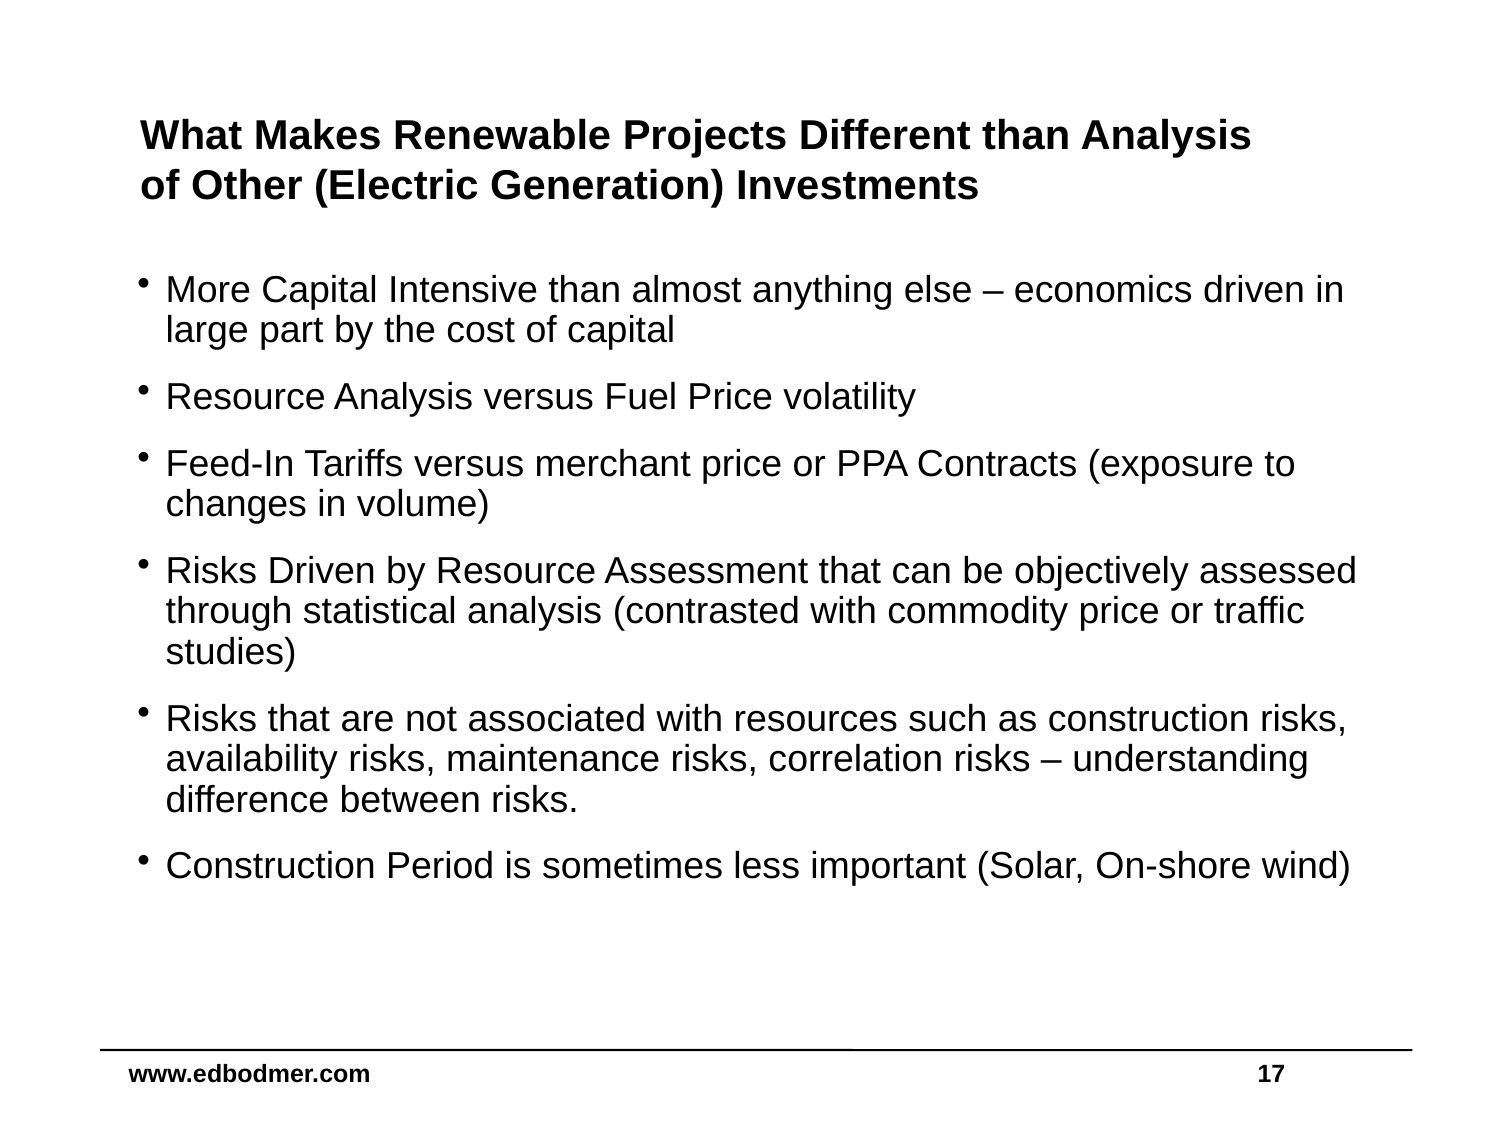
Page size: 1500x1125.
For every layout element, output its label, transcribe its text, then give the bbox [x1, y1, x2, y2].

list More Capital Intensive than almost anything else – economics driven in large part by the cost of capital Resource Analysis versus Fuel Price volatility Feed-In Tariffs versus merchant price or PPA Contracts (exposure to changes in volume) Risks Driven by Resource Assessment that can be objectively assessed through statistical analysis (contrasted with commodity price or traffic studies) Risks that are not associated with resources such as construction risks, availability risks, maintenance risks, correlation risks – understanding difference between risks. Construction Period is sometimes less important (Solar, On-shore wind) [112, 262, 1401, 1026]
title What Makes Renewable Projects Different than Analysis of Other (Electric Generation) Investments [124, 99, 1288, 226]
